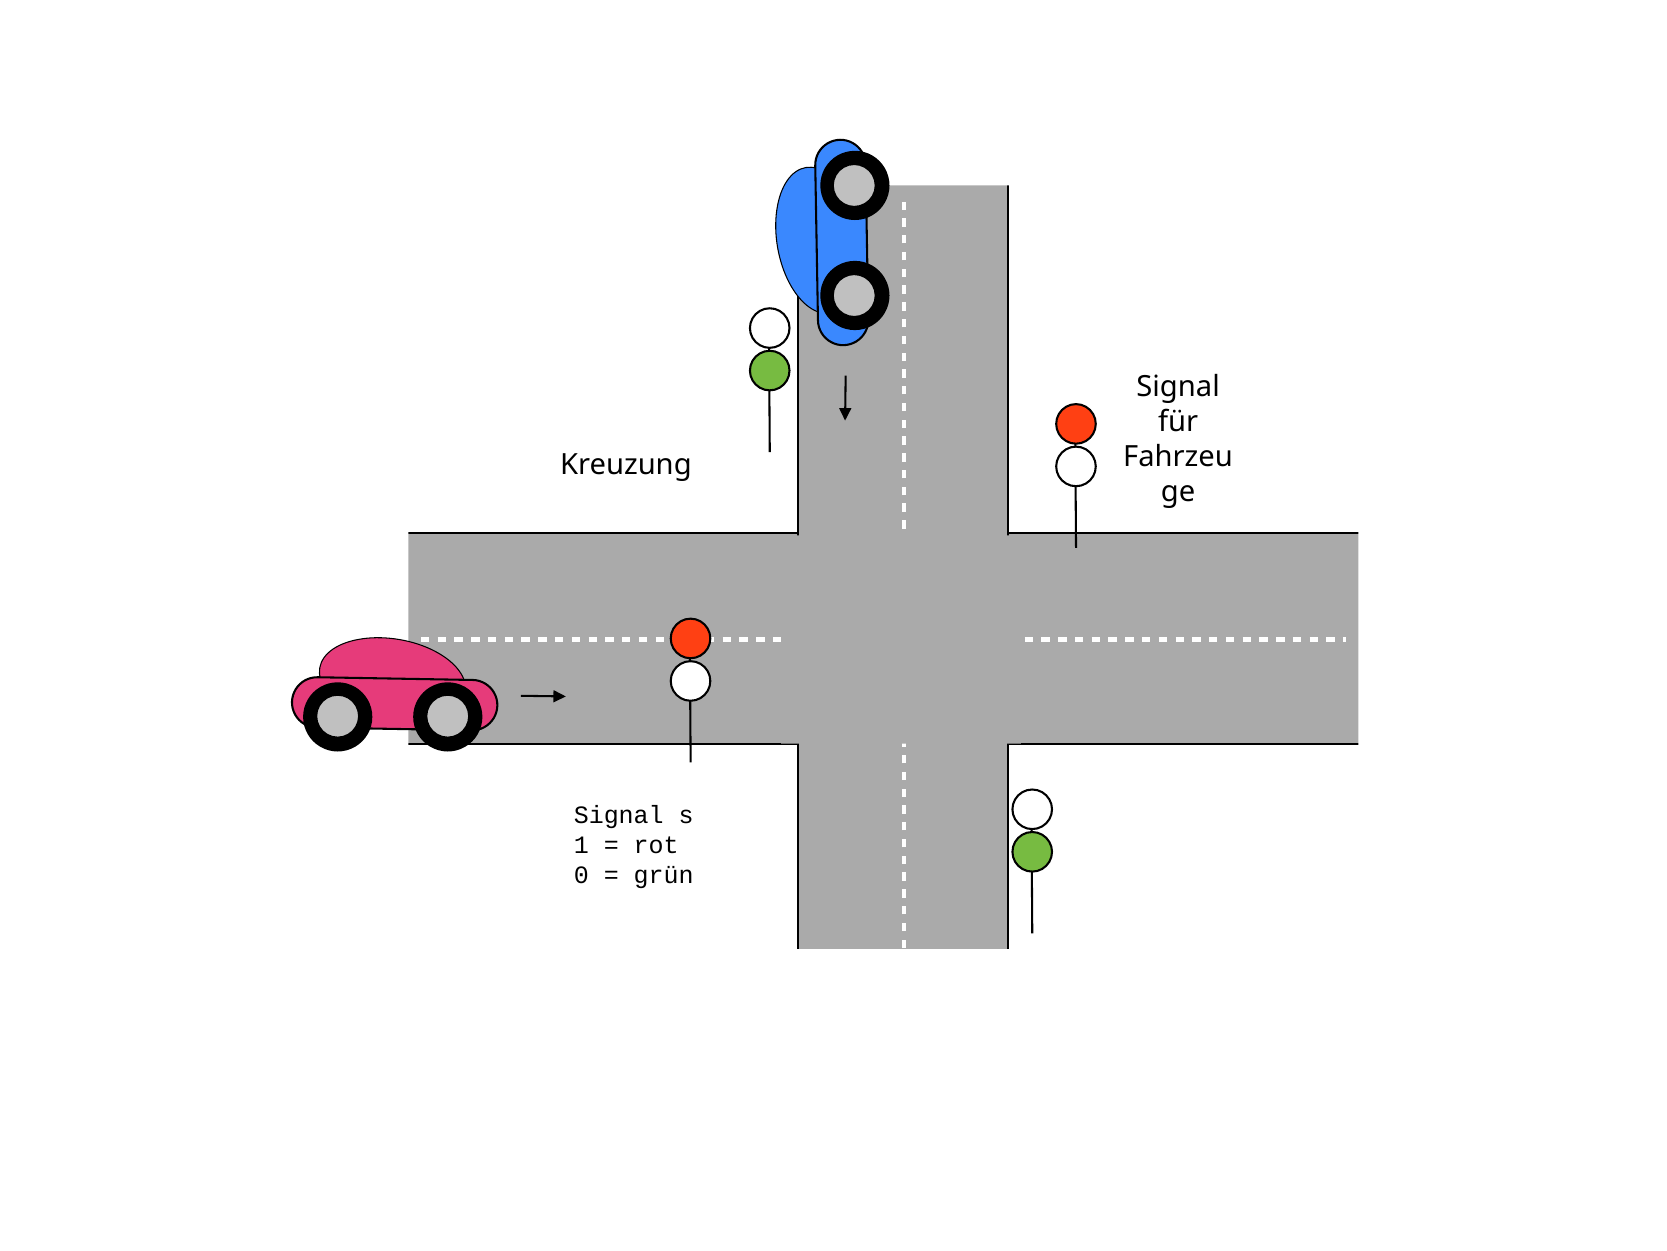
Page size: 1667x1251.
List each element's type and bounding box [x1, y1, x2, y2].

text_box [291, 139, 1386, 995]
